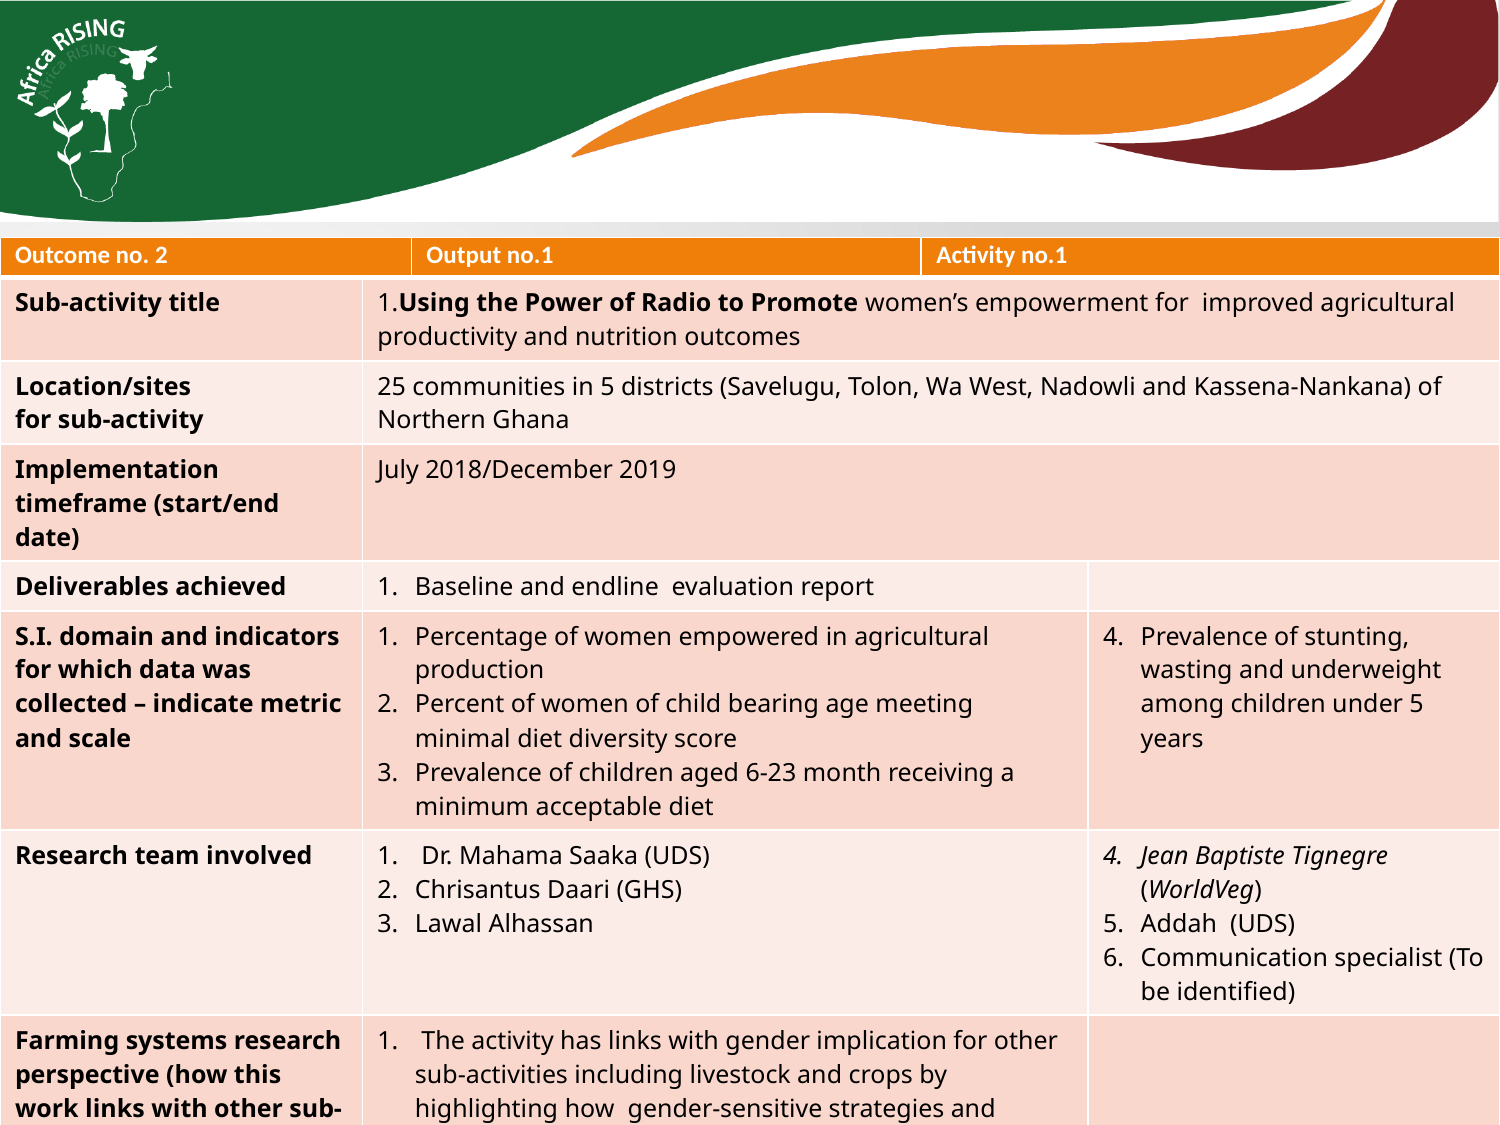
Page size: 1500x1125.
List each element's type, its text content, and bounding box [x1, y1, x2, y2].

table_cell Deliverables achieved [1, 562, 362, 610]
table_cell [1089, 1016, 1499, 1125]
table_cell 25 communities in 5 districts (Savelugu, Tolon, Wa West, Nadowli and Kassena-Nankana) of Northern Ghana [363, 362, 1499, 443]
table_cell S.I. domain and indicators for which data was collected – indicate metric and scale [1, 612, 362, 829]
table_cell Sub-activity title [1, 280, 362, 360]
table_cell [1089, 562, 1499, 610]
table_cell July 2018/December 2019 [363, 445, 1499, 560]
table_cell Dr. Mahama Saaka (UDS) Chrisantus Daari (GHS) Lawal Alhassan [363, 831, 1087, 1014]
table_cell Implementation timeframe (start/end date) [1, 445, 362, 560]
table_cell Prevalence of stunting, wasting and underweight among children under 5 years [1089, 612, 1499, 829]
table_header Outcome no. 2 [1, 238, 411, 275]
table_cell Percentage of women empowered in agricultural production Percent of women of child bearing age meeting minimal diet diversity score Prevalence of children aged 6-23 month receiving a minimum acceptable diet [363, 612, 1087, 829]
table_header Output no.1 [412, 238, 920, 275]
table_cell The activity has links with gender implication for other sub-activities including livestock and crops by highlighting how gender-sensitive strategies and activities could help increase household food production and consumption [363, 1016, 1087, 1125]
table_header Activity no.1 [922, 238, 1499, 275]
table_cell Baseline and endline evaluation report [363, 562, 1087, 610]
picture [0, 0, 1499, 222]
table_cell Jean Baptiste Tignegre (WorldVeg) Addah (UDS) Communication specialist (To be identified) [1089, 831, 1499, 1014]
table_cell 1.Using the Power of Radio to Promote women’s empowerment for improved agricultural productivity and nutrition outcomes [363, 280, 1499, 360]
table_cell Research team involved [1, 831, 362, 1014]
table_cell Location/sites for sub-activity [1, 362, 362, 443]
table_cell Farming systems research perspective (how this work links with other sub-activities) [1, 1016, 362, 1125]
